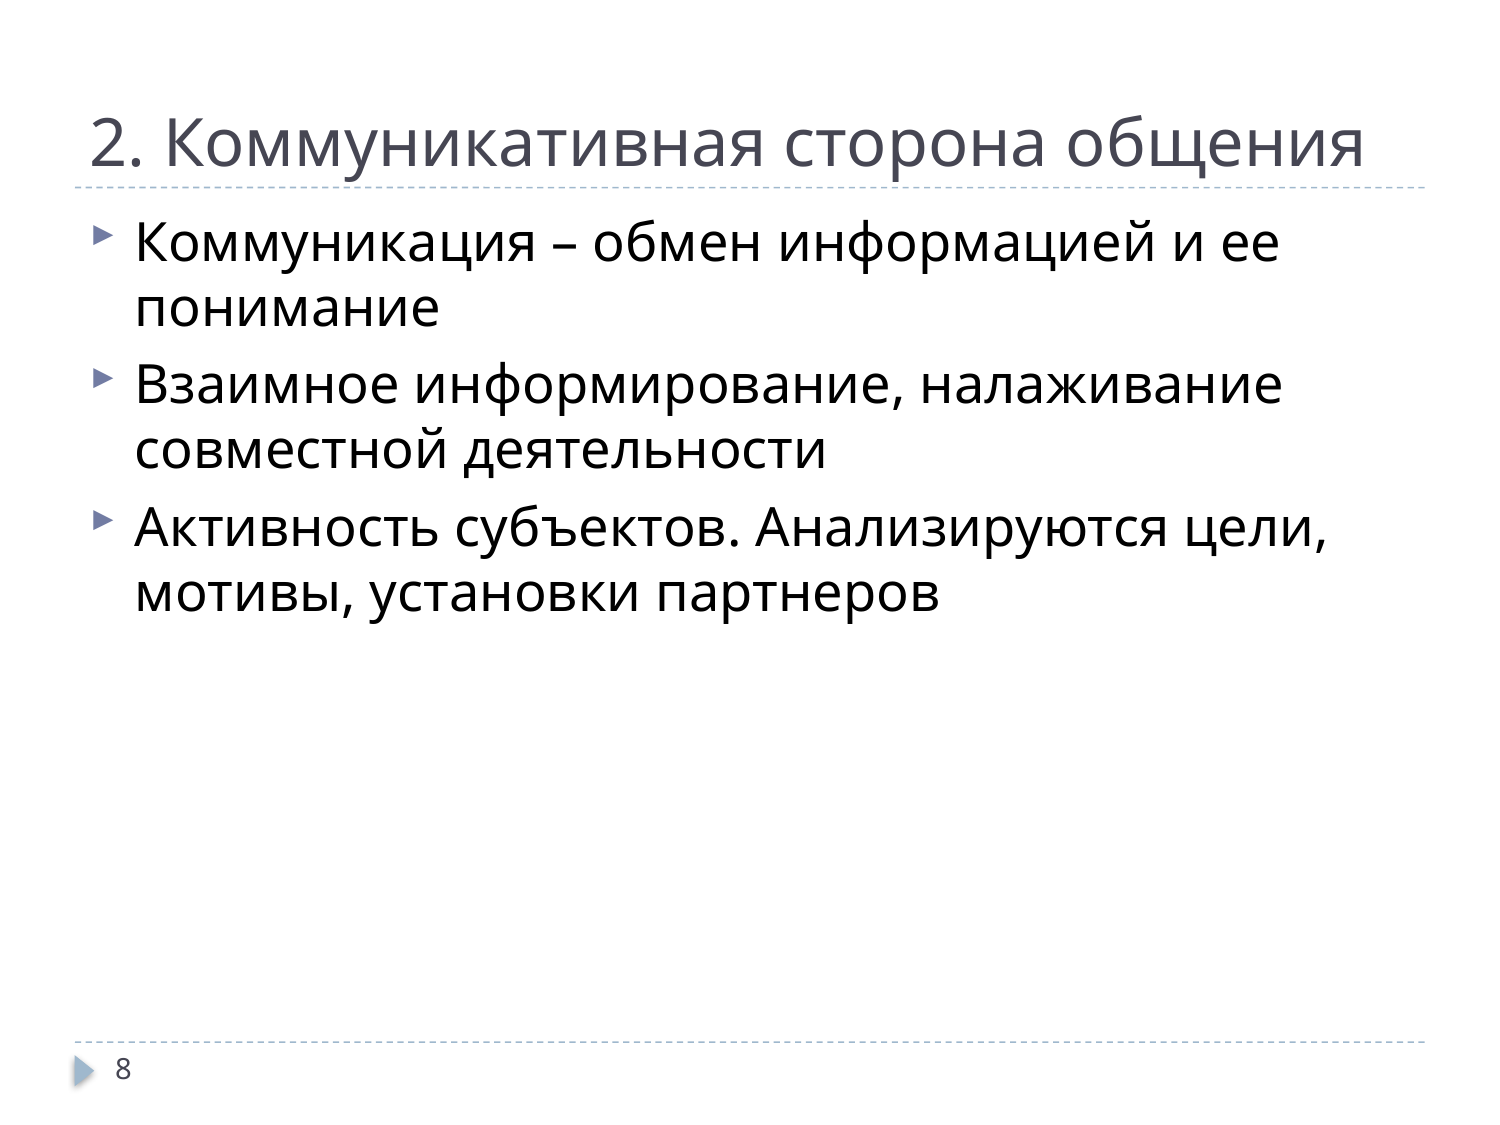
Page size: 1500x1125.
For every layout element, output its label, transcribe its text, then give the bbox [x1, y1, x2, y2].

title 2. Коммуникативная сторона общения [75, 24, 1425, 188]
slide_number 8 [100, 1042, 426, 1103]
list Коммуникация – обмен информацией и ее понимание Взаимное информирование, налаживание совместной деятельности Активность субъектов. Анализируются цели, мотивы, установки партнеров [75, 200, 1425, 1010]
